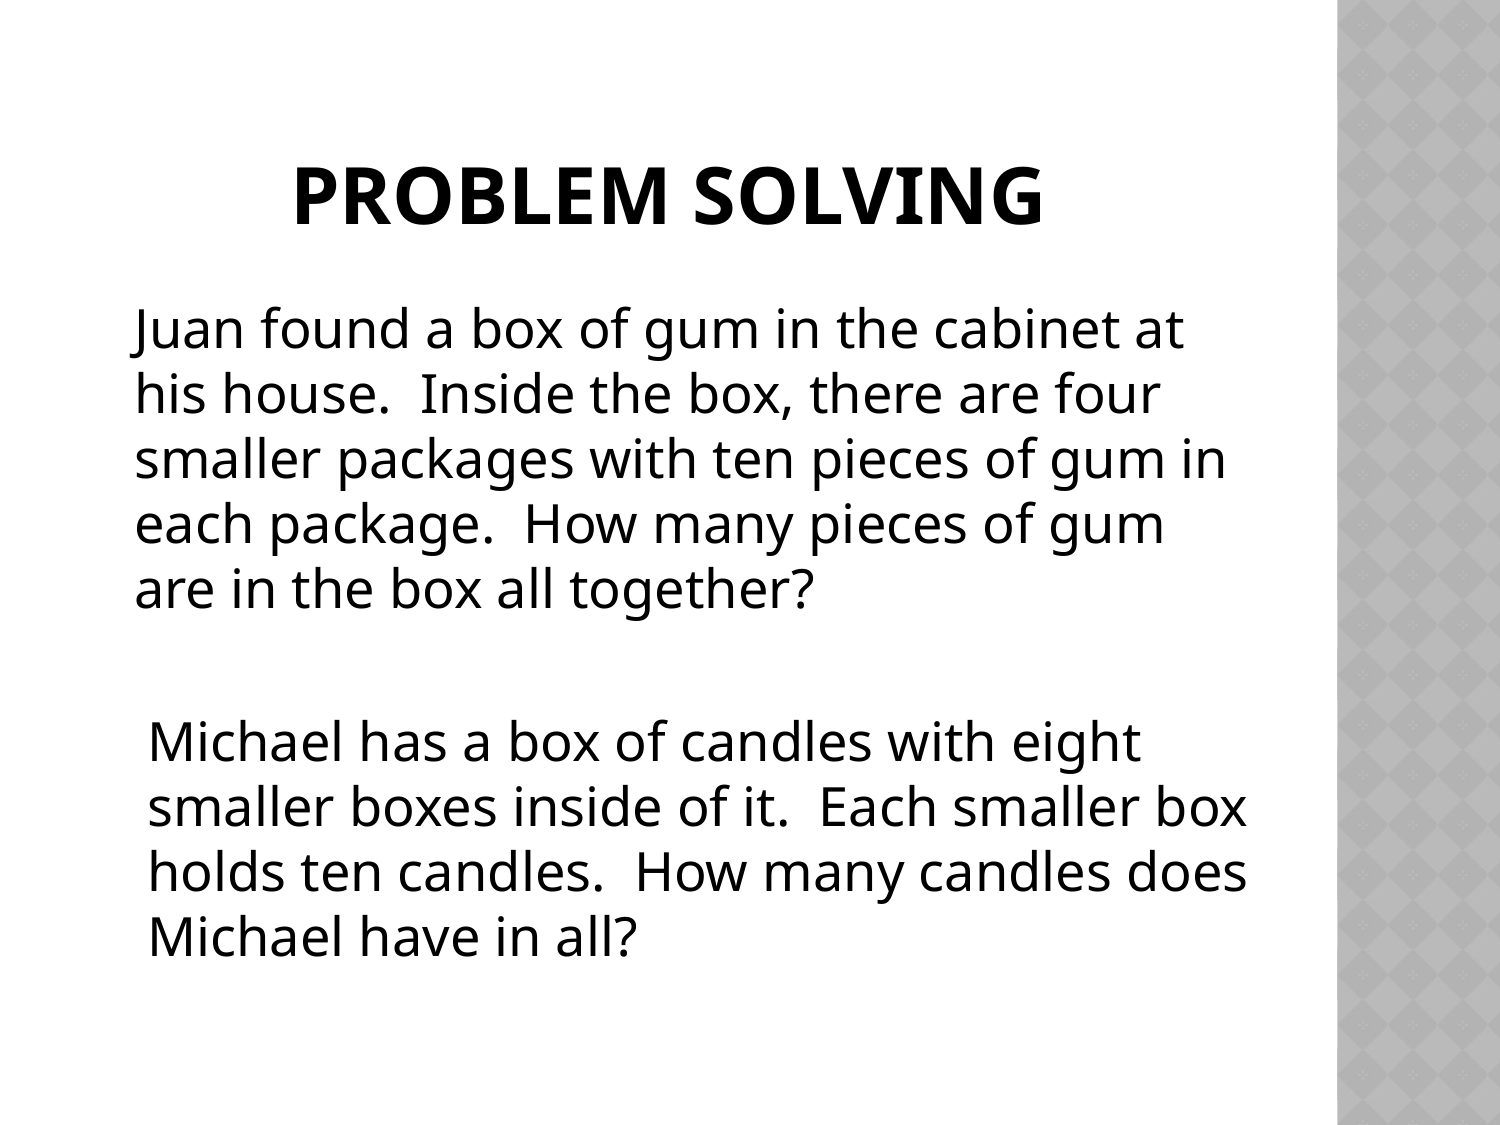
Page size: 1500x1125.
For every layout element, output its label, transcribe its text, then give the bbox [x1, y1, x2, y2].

list Michael has a box of candles with eight smaller boxes inside of it. Each smaller box holds ten candles. How many candles does Michael have in all? [87, 699, 1276, 999]
text_box Juan found a box of gum in the cabinet at his house. Inside the box, there are four smaller packages with ten pieces of gum in each package. How many pieces of gum are in the box all together? [74, 287, 1263, 586]
title Problem Solving [75, 52, 1263, 241]
